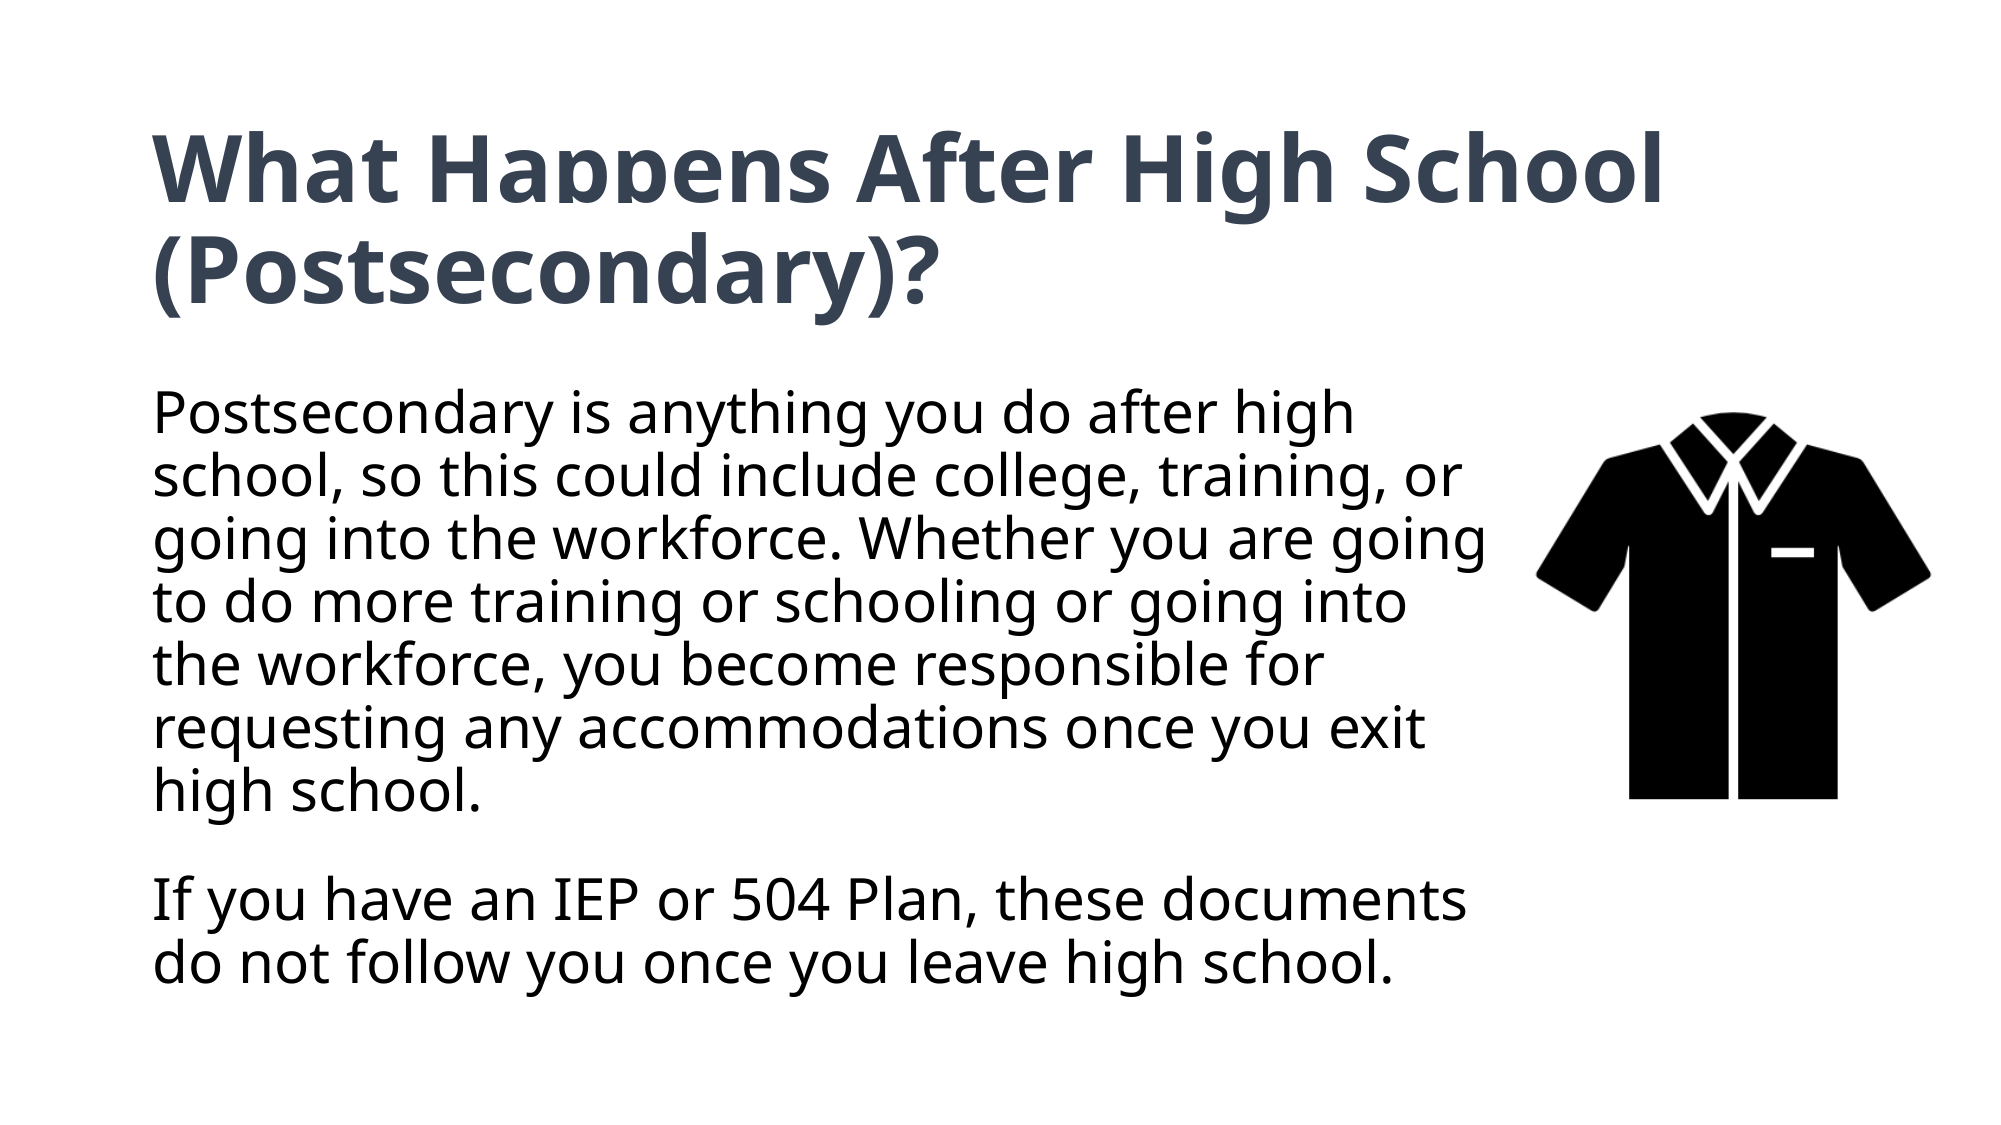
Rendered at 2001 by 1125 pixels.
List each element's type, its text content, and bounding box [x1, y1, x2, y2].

picture [1506, 382, 1962, 832]
title What Happens After High School (Postsecondary)? [137, 113, 1863, 332]
list Postsecondary is anything you do after high school, so this could include college, training, or going into the workforce. Whether you are going to do more training or schooling or going into the workforce, you become responsible for requesting any accommodations once you exit high school. If you have an IEP or 504 Plan, these documents do not follow you once you leave high school. [137, 376, 1507, 1064]
